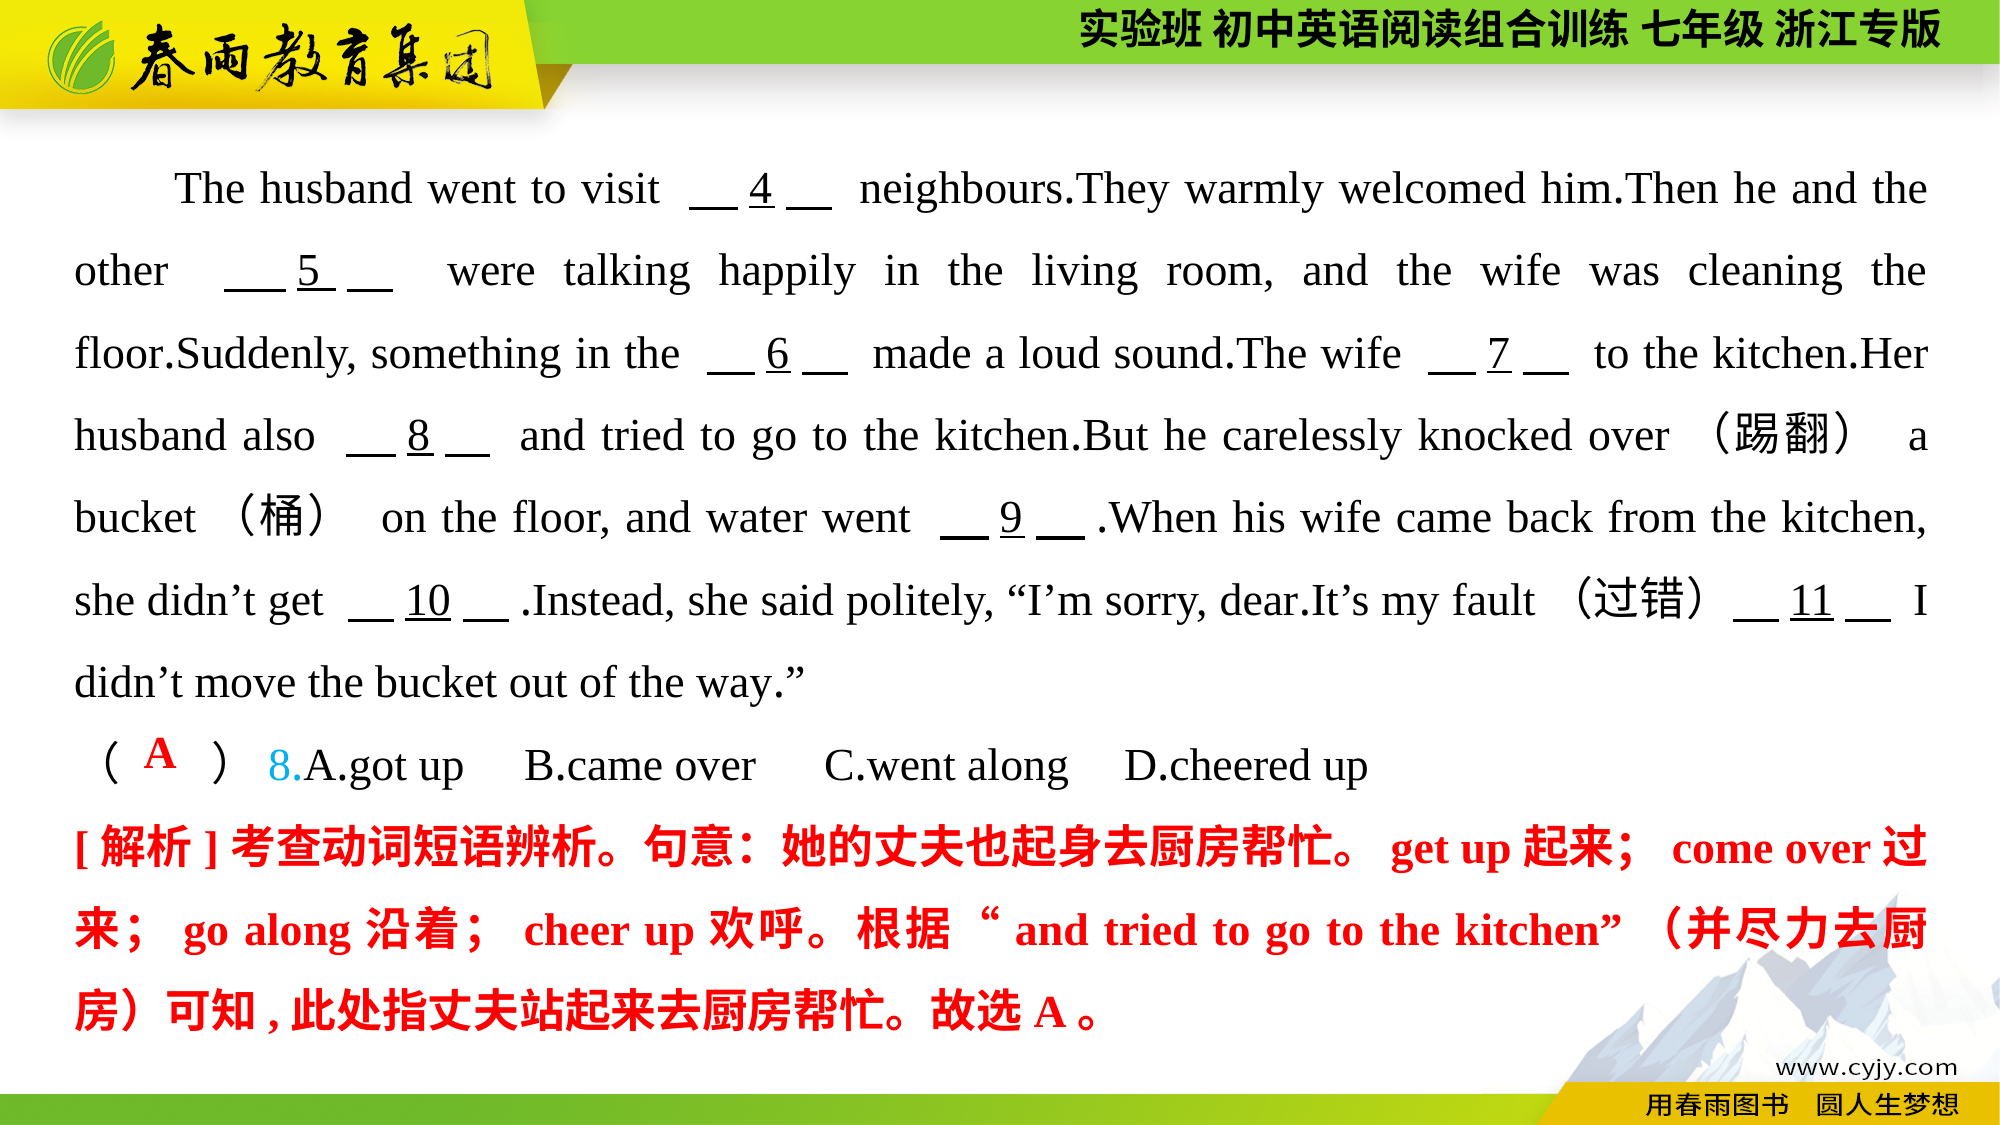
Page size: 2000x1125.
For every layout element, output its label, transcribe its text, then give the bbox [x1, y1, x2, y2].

text_box A [128, 715, 192, 782]
text_box [解析]考查动词短语辨析。句意：她的丈夫也起身去厨房帮忙。get up起来；come over过来；go along沿着；cheer up欢呼。根据“and tried to go to the kitchen”（并尽力去厨房）可知,此处指丈夫站起来去厨房帮忙。故选A。 [59, 782, 1944, 1045]
picture [0, 0, 2000, 1125]
list The husband went to visit 4 neighbours.They warmly welcomed him.Then he and the other 5 were talking happily in the living room, and the wife was cleaning the floor.Suddenly, something in the 6 made a loud sound.The wife 7 to the kitchen.Her husband also 8 and tried to go to the kitchen.But he carelessly knocked over（踢翻） a bucket（桶） on the floor, and water went 9 .When his wife came back from the kitchen, she didn’t get 10 .Instead, she said politely, “I’m sorry, dear.It’s my fault（过错） 11 I didn’t move the bucket out of the way.” （ ）8.A.got up B.came over C.went along D.cheered up [59, 122, 1944, 782]
